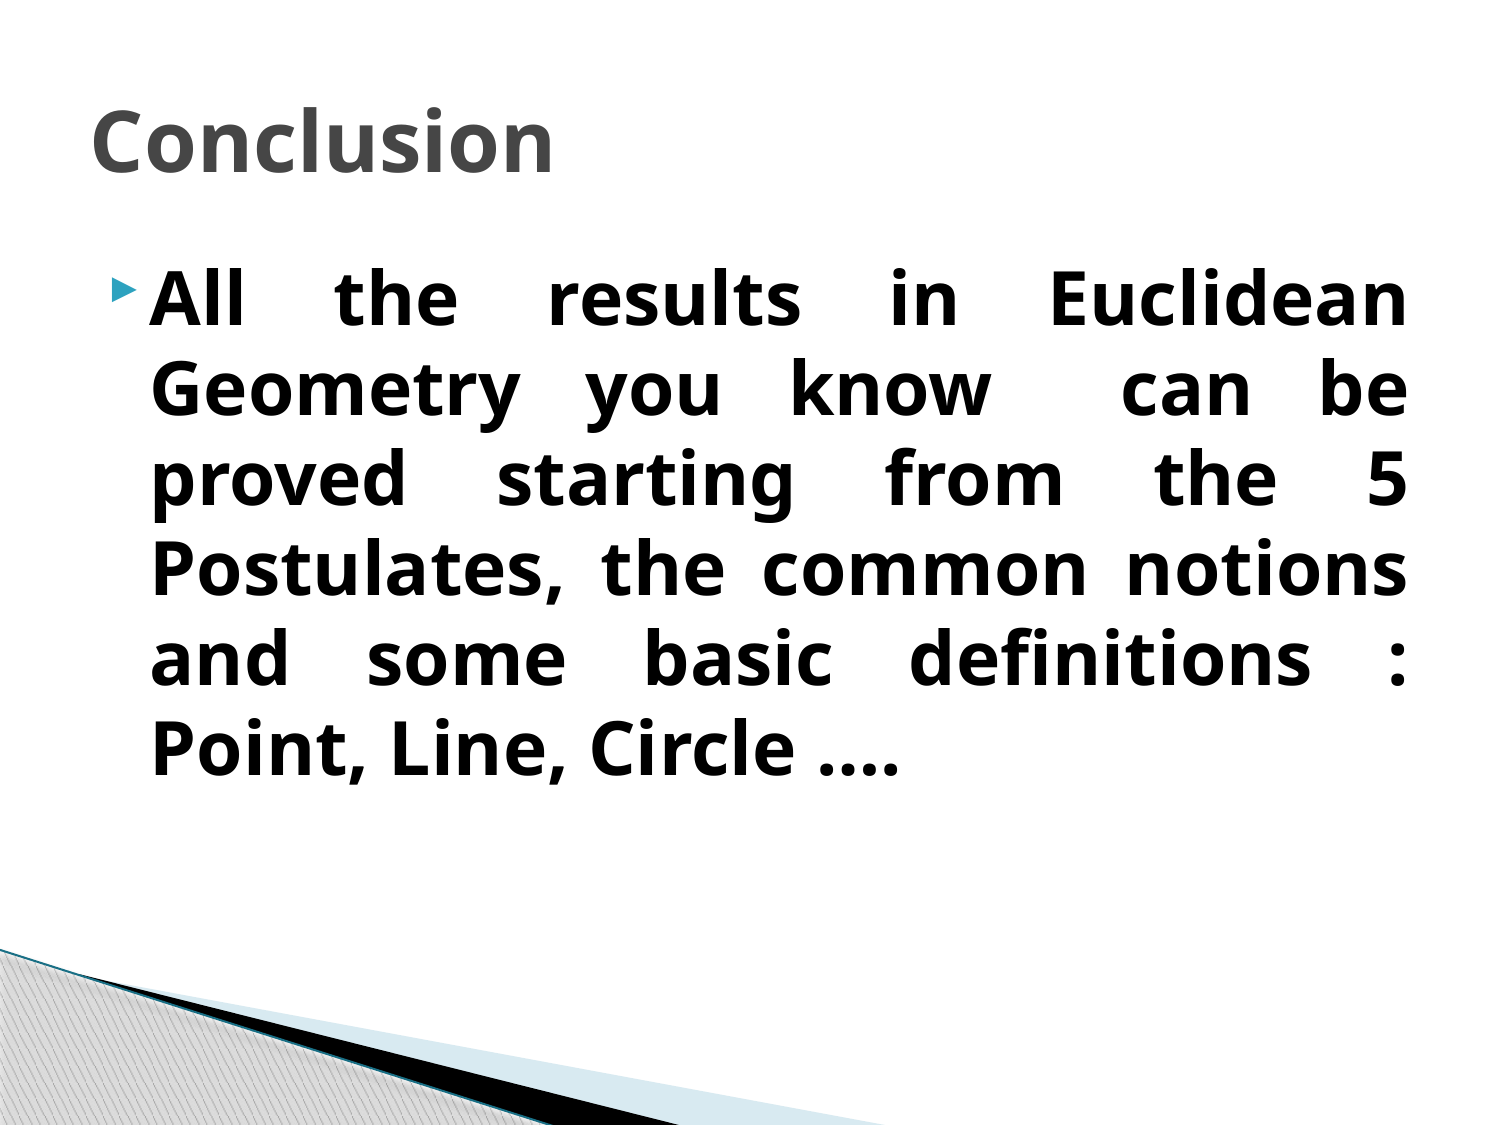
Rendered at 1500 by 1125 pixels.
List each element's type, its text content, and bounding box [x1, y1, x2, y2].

title Conclusion [75, 45, 1425, 233]
list All the results in Euclidean Geometry you know can be proved starting from the 5 Postulates, the common notions and some basic definitions : Point, Line, Circle …. [75, 243, 1425, 986]
